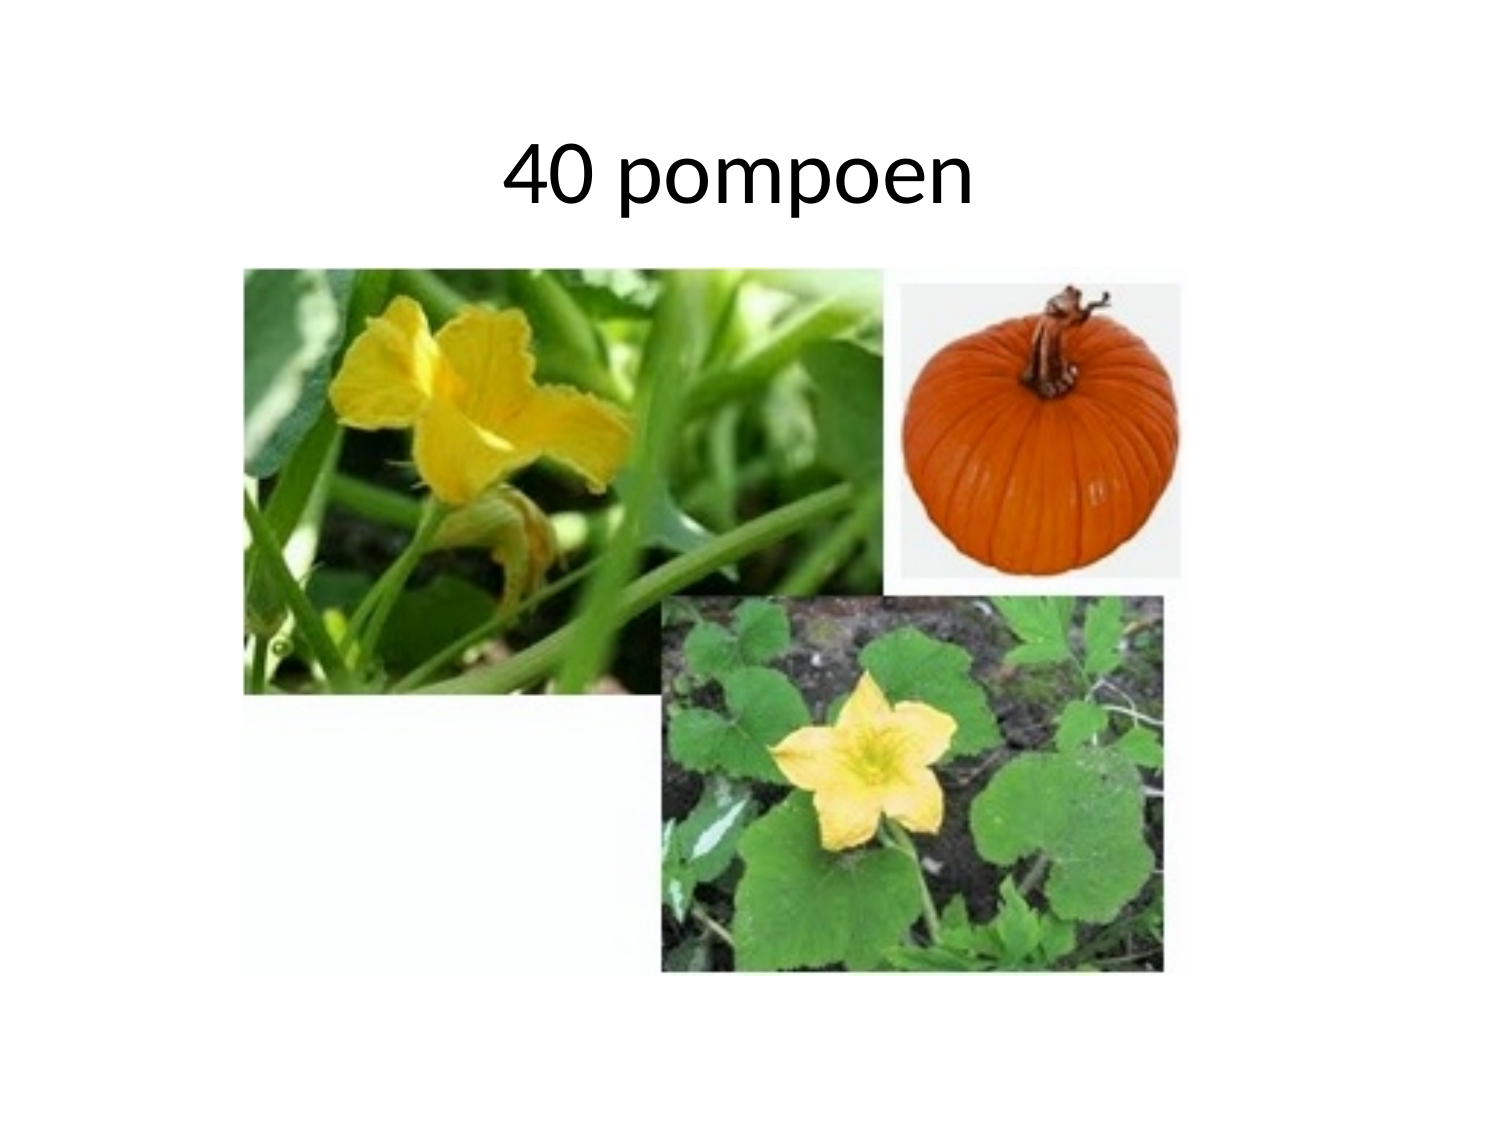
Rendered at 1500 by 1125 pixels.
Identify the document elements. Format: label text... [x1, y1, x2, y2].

title 40 pompoen [112, 78, 1388, 256]
picture [241, 266, 1188, 977]
